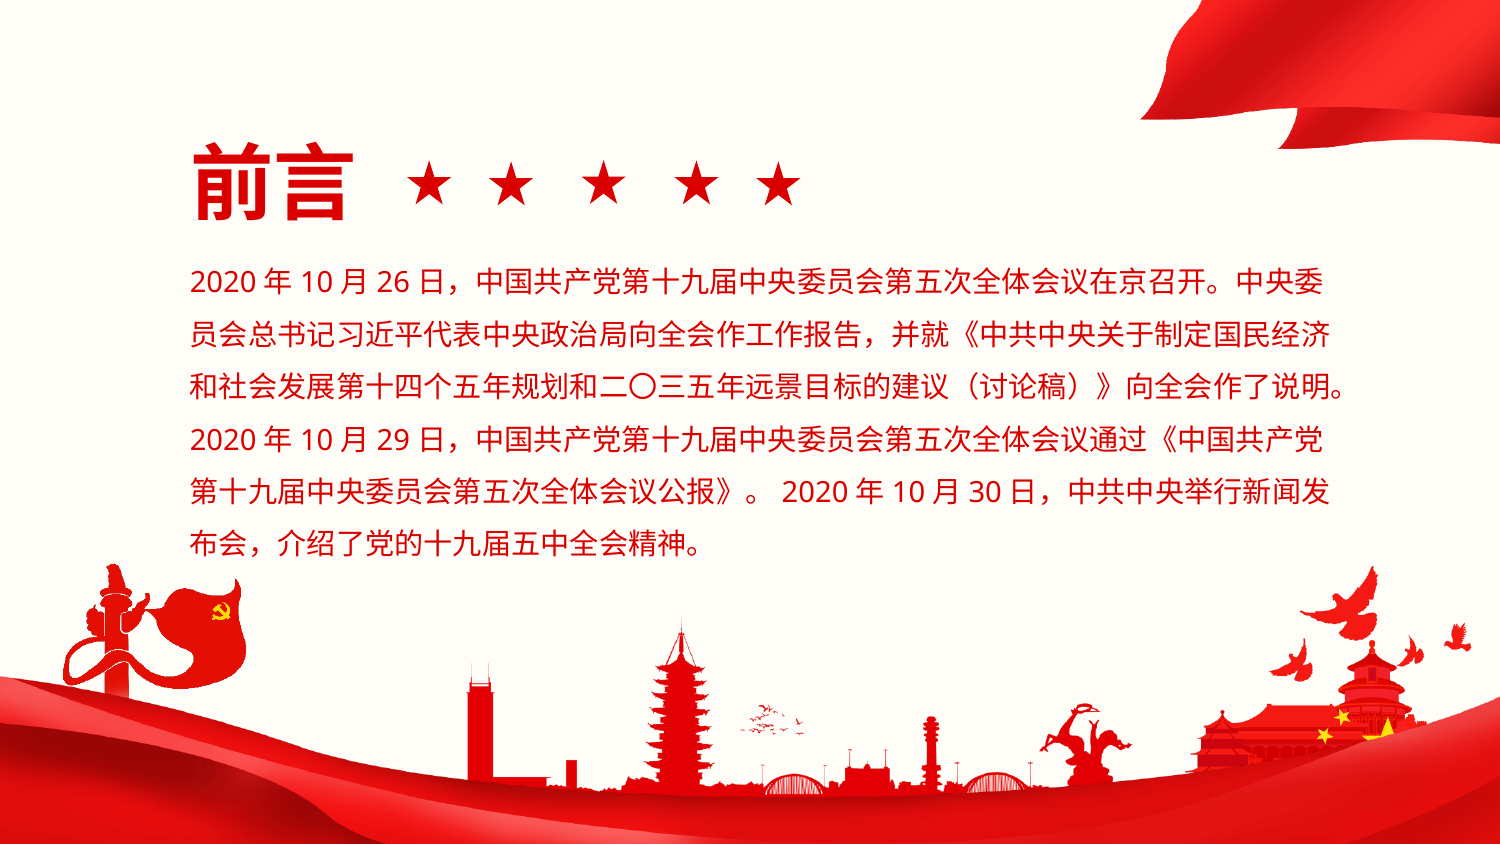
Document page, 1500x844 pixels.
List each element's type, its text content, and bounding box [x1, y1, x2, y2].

text_box 前言 [144, 122, 403, 238]
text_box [407, 159, 801, 206]
picture [0, 535, 1500, 844]
text_box 2020年10月26日，中国共产党第十九届中央委员会第五次全体会议在京召开。中央委员会总书记习近平代表中央政治局向全会作工作报告，并就《中共中央关于制定国民经济和社会发展第十四个五年规划和二〇三五年远景目标的建议（讨论稿）》向全会作了说明。2020年10月29日，中国共产党第十九届中央委员会第五次全体会议通过《中国共产党第十九届中央委员会第五次全体会议公报》。2020年10月30日，中共中央举行新闻发布会，介绍了党的十九届五中全会精神。 [174, 238, 1350, 568]
picture [1123, 0, 1500, 174]
